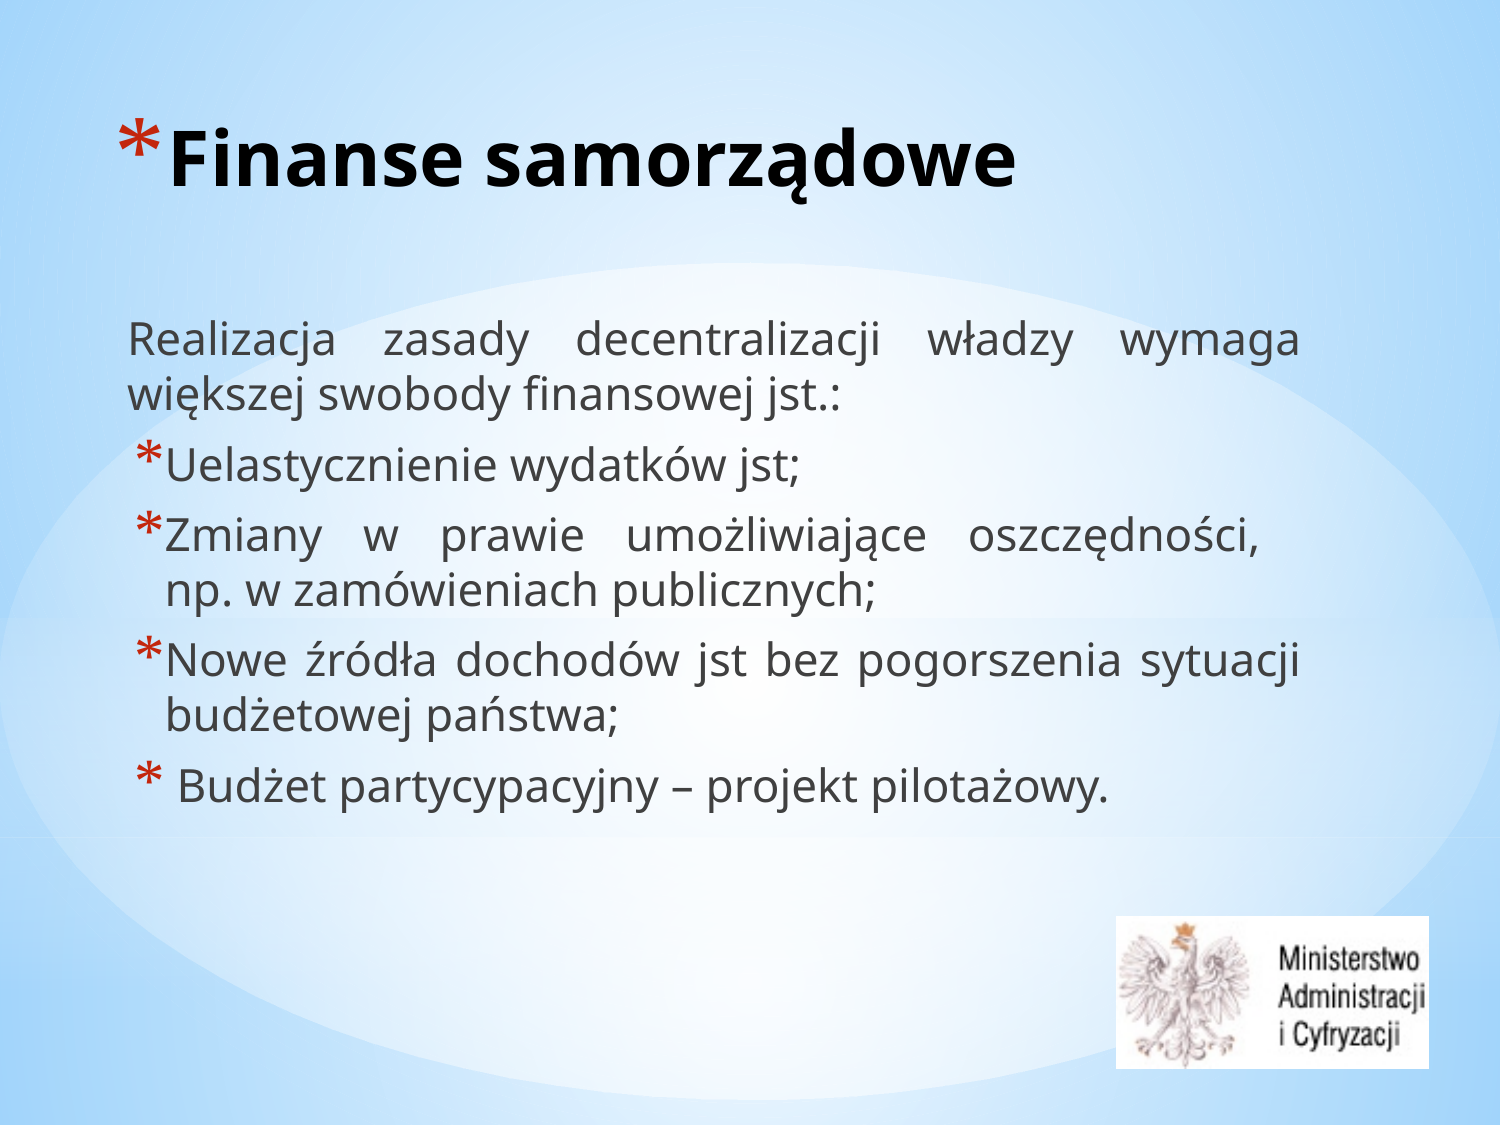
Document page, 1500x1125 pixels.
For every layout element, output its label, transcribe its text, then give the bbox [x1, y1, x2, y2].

picture [1115, 916, 1429, 1070]
title Finanse samorządowe [100, 101, 1363, 290]
list Realizacja zasady decentralizacji władzy wymaga większej swobody finansowej jst.: Uelastycznienie wydatków jst; Zmiany w prawie umożliwiające oszczędności, np. w zamówieniach publicznych; Nowe źródła dochodów jst bez pogorszenia sytuacji budżetowej państwa; Budżet partycypacyjny – projekt pilotażowy. [112, 302, 1317, 917]
